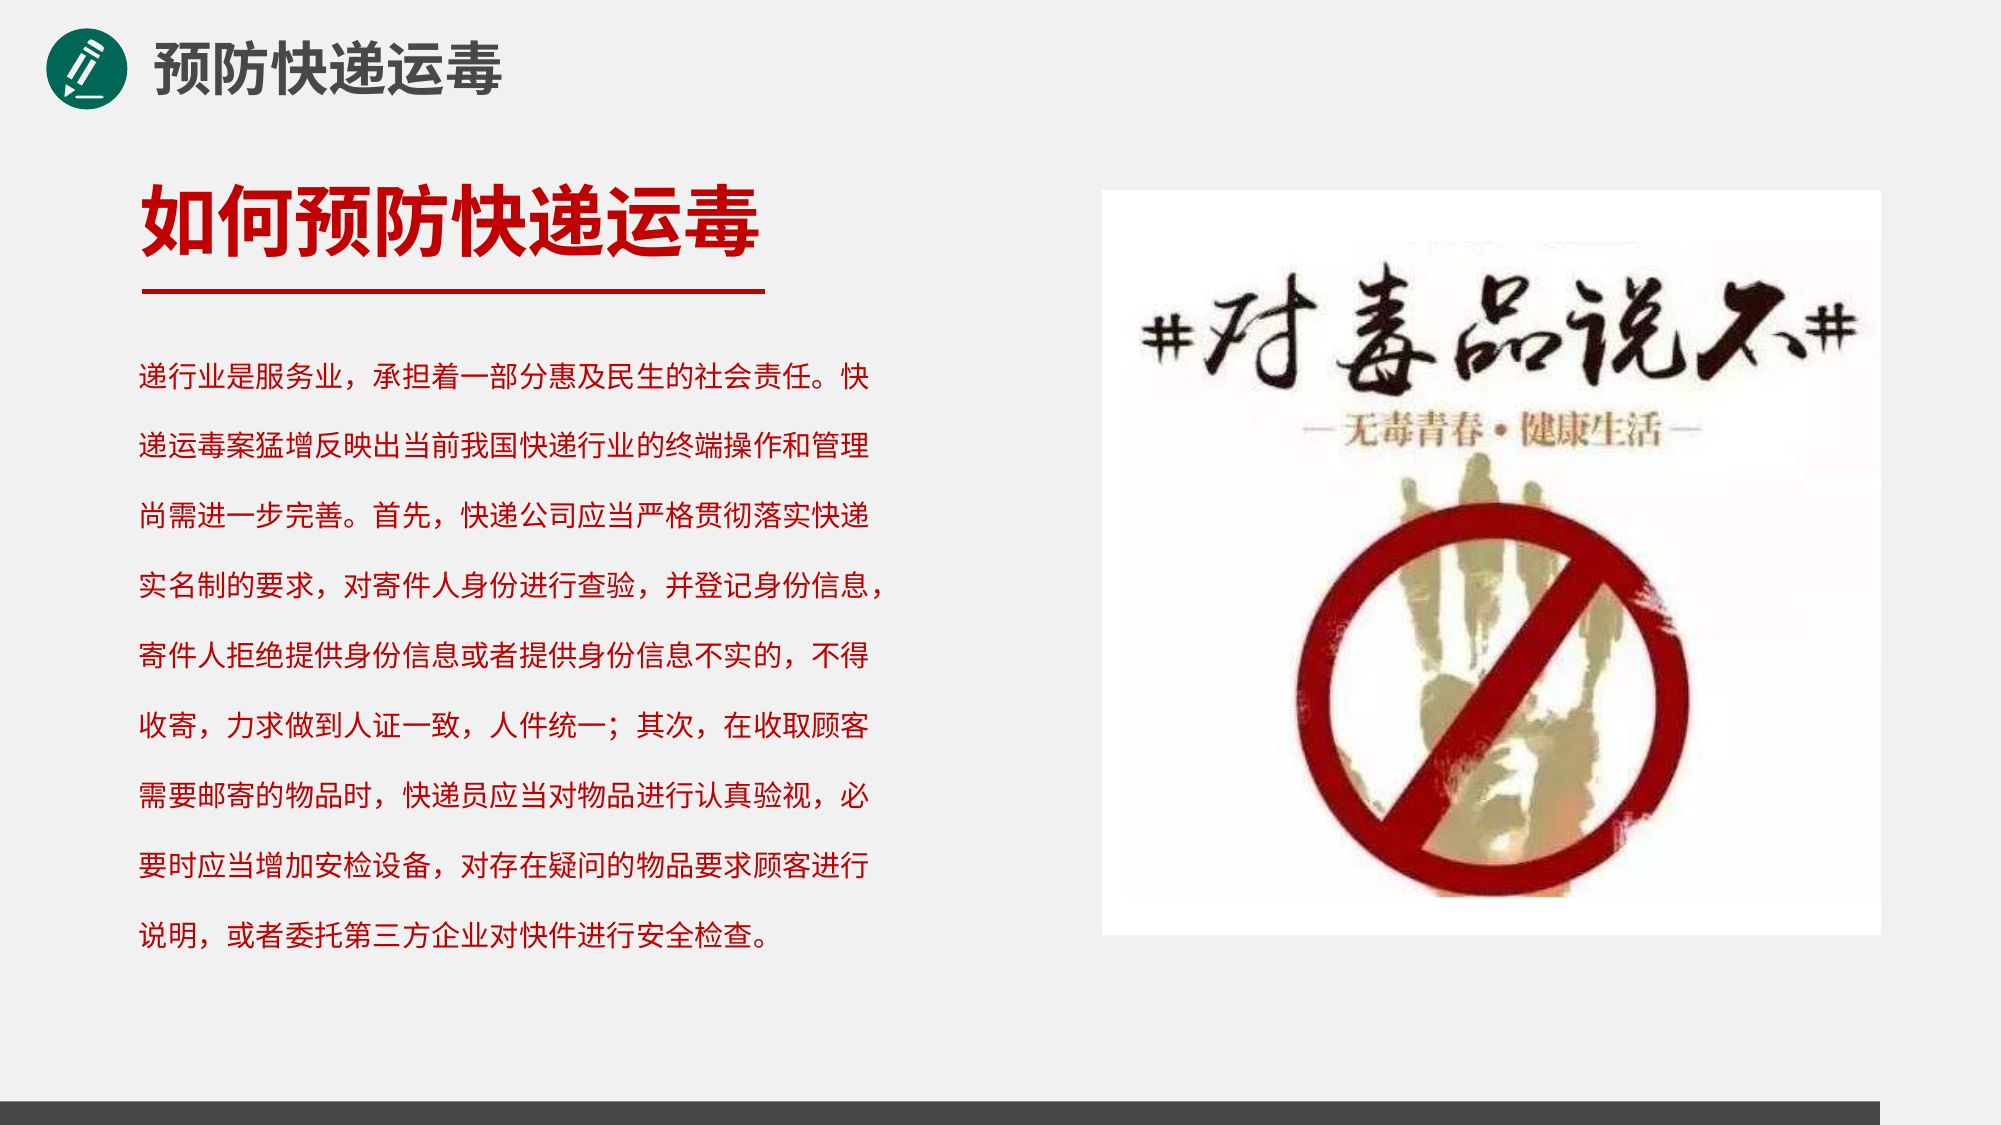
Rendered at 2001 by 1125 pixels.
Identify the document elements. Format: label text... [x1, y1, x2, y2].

text_box 如何预防快递运毒 [139, 172, 766, 267]
text_box 预防快递运毒 [139, 24, 967, 110]
text_box [46, 28, 128, 110]
picture [0, 0, 2001, 1125]
text_box 递行业是服务业，承担着一部分惠及民生的社会责任。快递运毒案猛增反映出当前我国快递行业的终端操作和管理尚需进一步完善。首先，快递公司应当严格贯彻落实快递实名制的要求，对寄件人身份进行查验，并登记身份信息，寄件人拒绝提供身份信息或者提供身份信息不实的，不得收寄，力求做到人证一致，人件统一；其次，在收取顾客需要邮寄的物品时，快递员应当对物品进行认真验视，必要时应当增加安检设备，对存在疑问的物品要求顾客进行说明，或者委托第三方企业对快件进行安全检查。 [139, 322, 881, 953]
